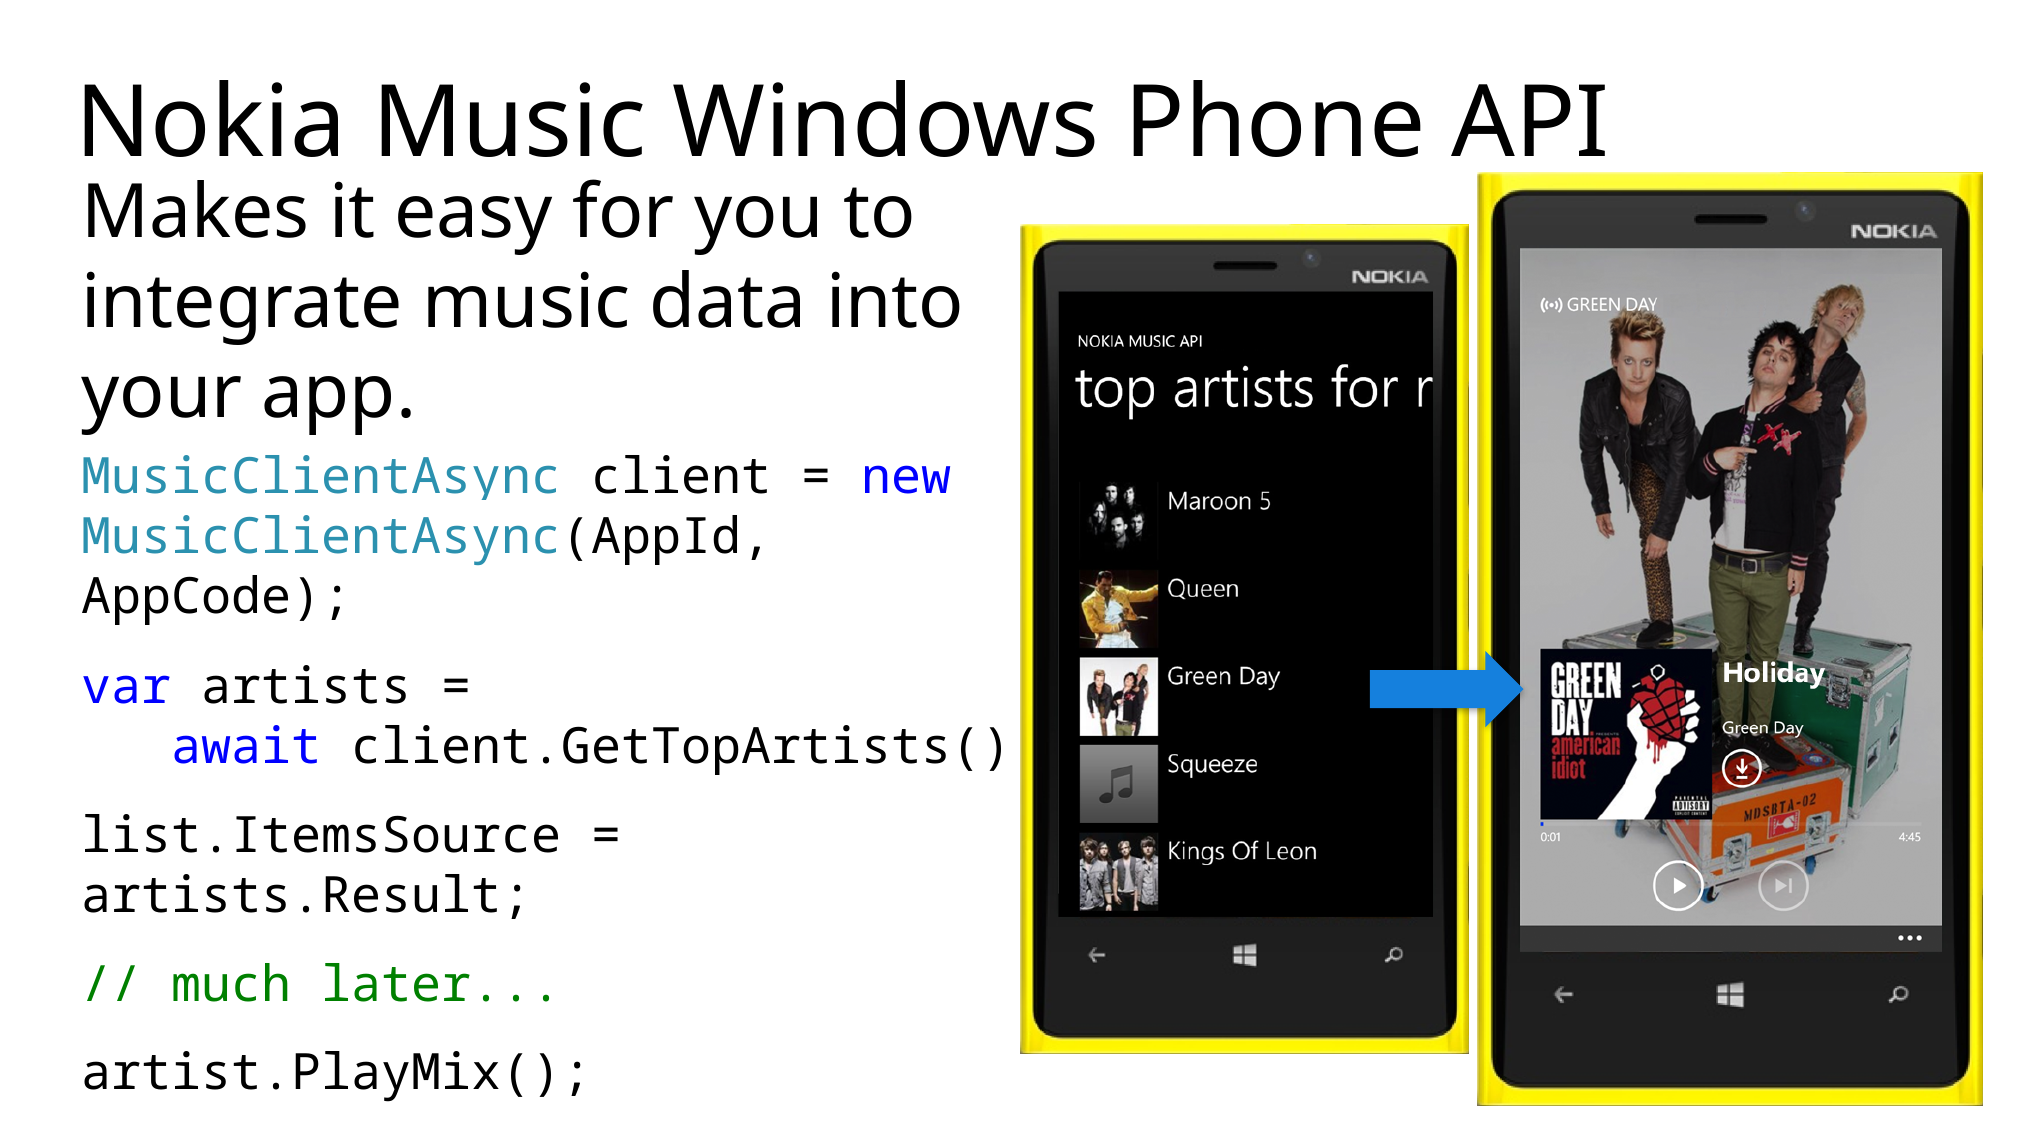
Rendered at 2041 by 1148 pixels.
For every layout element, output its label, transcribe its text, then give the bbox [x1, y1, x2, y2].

picture [1019, 223, 1470, 1054]
picture [1477, 171, 1983, 1106]
title Nokia Music Windows Phone API [45, 48, 2041, 199]
list Makes it easy for you to integrate music data into your app. MusicClientAsync client = new MusicClientAsync(AppId, AppCode); var artists = await client.GetTopArtists(); list.ItemsSource = artists.Result; // much later... artist.PlayMix(); [51, 199, 1080, 1067]
